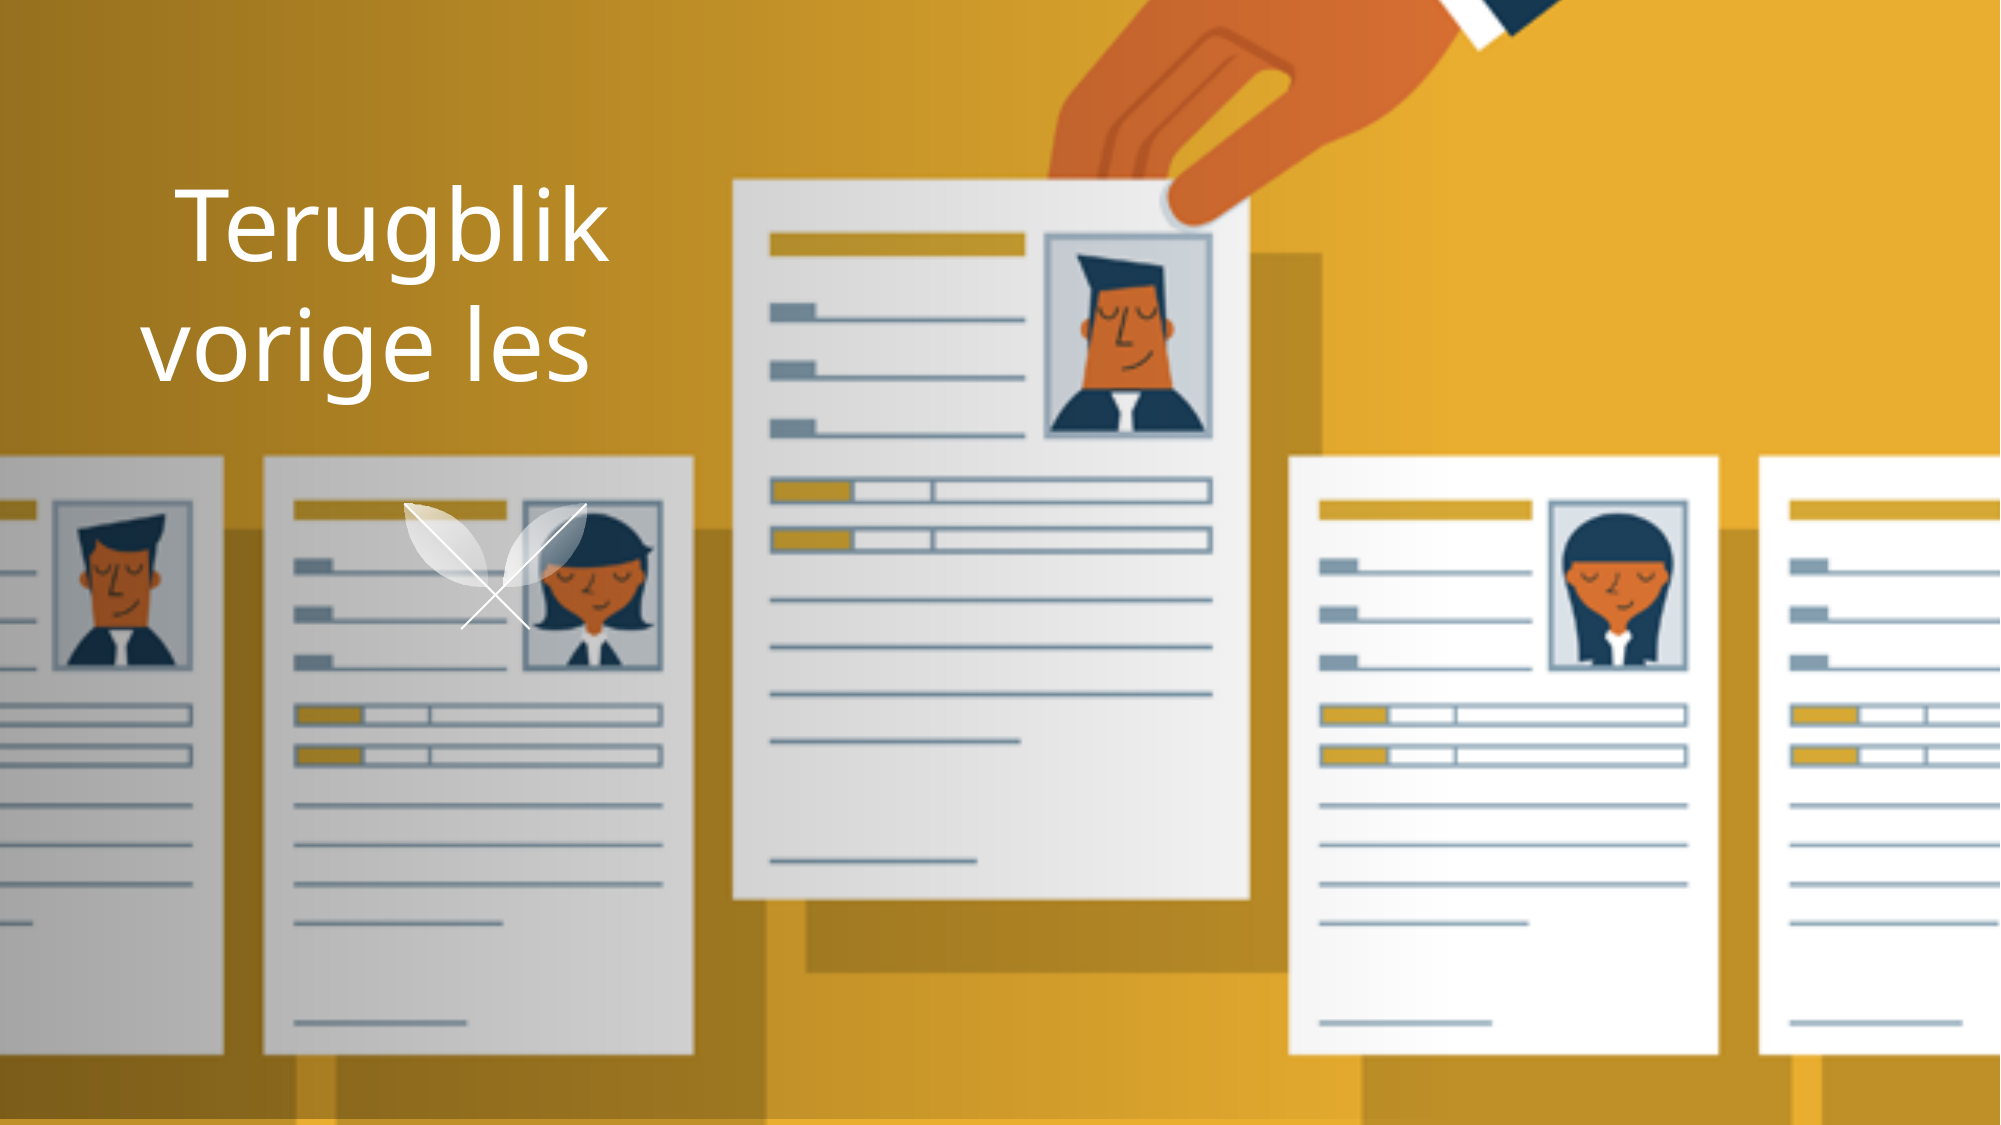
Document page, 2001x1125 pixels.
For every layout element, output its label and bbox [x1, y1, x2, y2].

text_box [314, 465, 679, 660]
list [0, 0, 2000, 1125]
